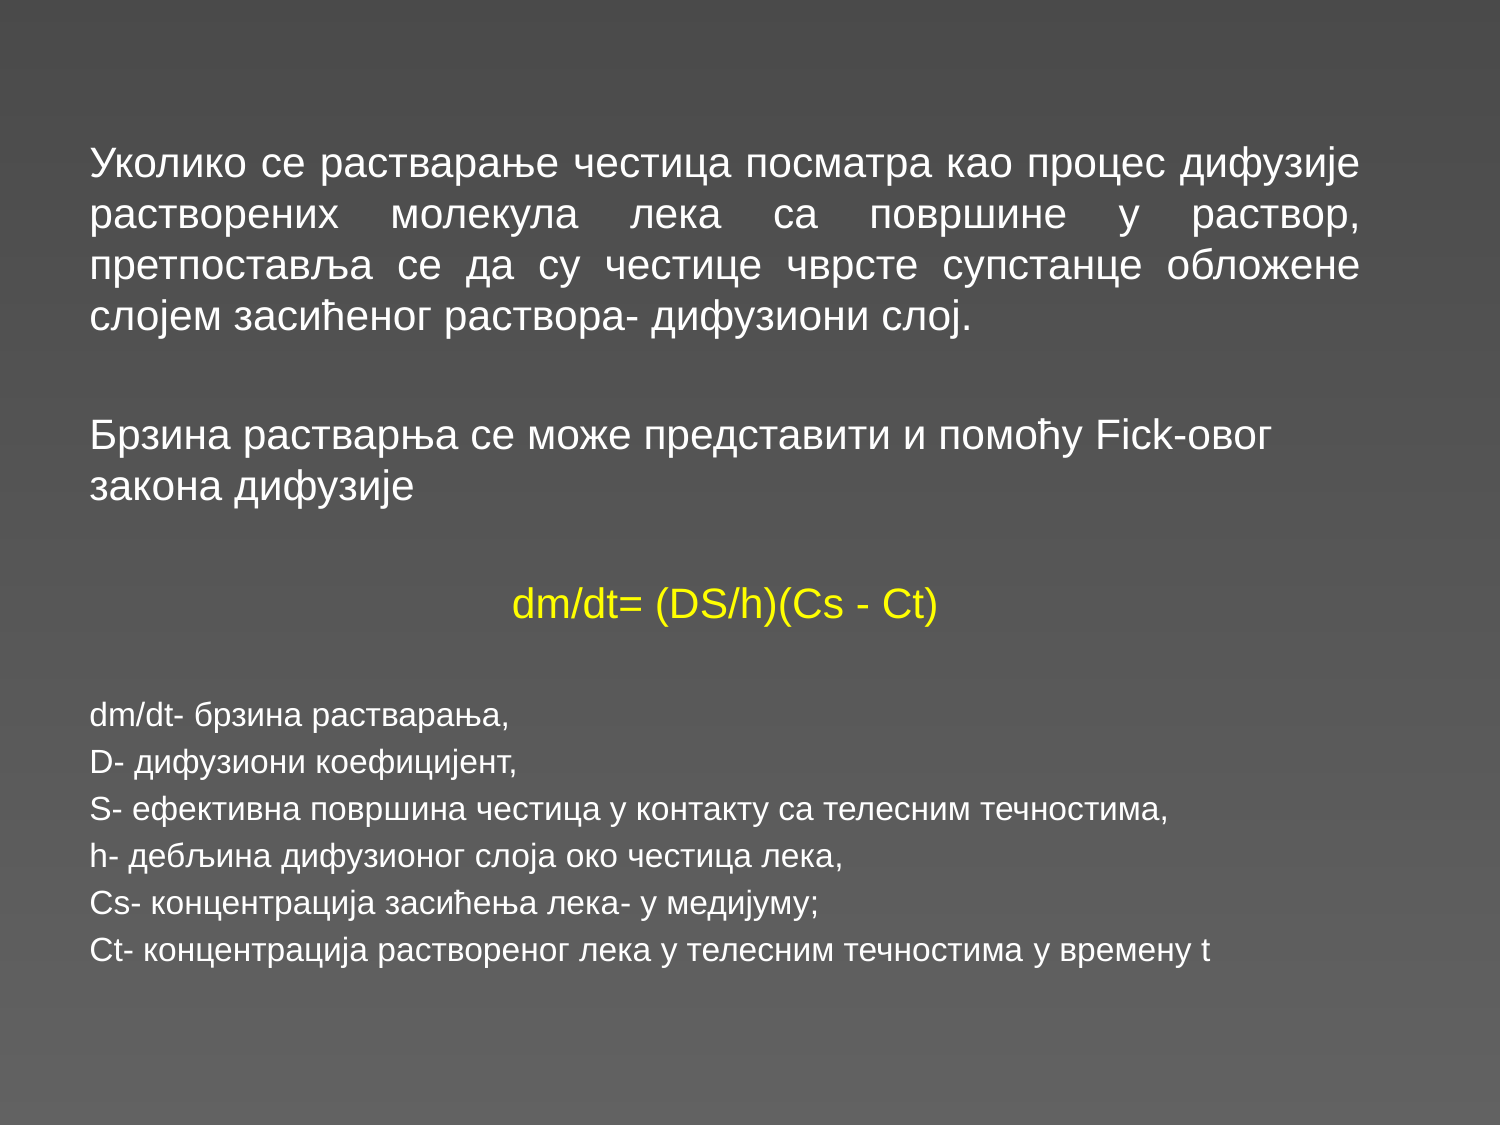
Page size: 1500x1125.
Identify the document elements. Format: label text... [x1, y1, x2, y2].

list Уколико се растварање честица посматра као процес дифузије растворених молекула лека са површине у раствор, претпоставља се да су честице чврсте супстанце обложене слојем засићеног раствора- дифузиони слој. Брзина растварња се може представити и помоћу Fick-овог закона дифузије dm/dt= (DS/h)(Cs - Ct) dm/dt- брзина растварања, D- дифузиони коефицијент, S- ефективна површина честица у контакту са телесним течностима, h- дебљина дифузионог слоја око честица лека, Cs- концентрација засићења лека- у медијуму; Ct- концентрација раствореног лека у телесним течностима у времену t [64, 55, 1376, 987]
